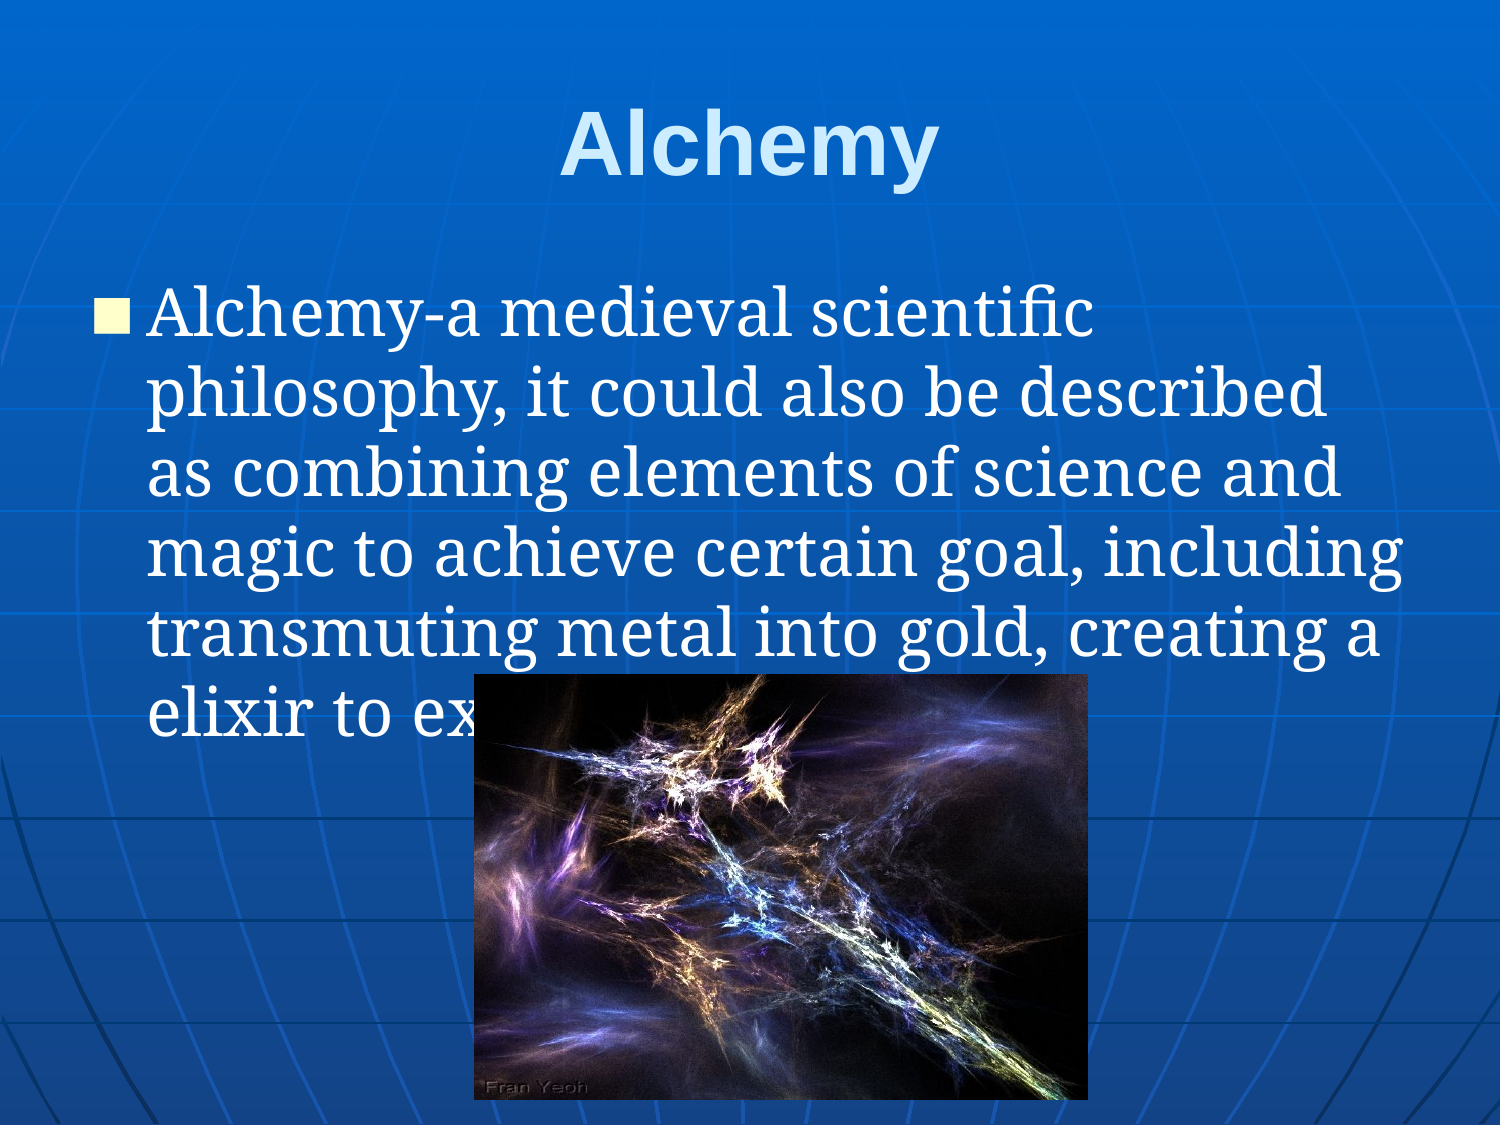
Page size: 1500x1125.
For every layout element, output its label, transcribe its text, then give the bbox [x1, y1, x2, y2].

list Alchemy-a medieval scientific philosophy, it could also be described as combining elements of science and magic to achieve certain goal, including transmuting metal into gold, creating a elixir to extend life [75, 262, 1425, 1005]
picture [474, 674, 1088, 1101]
title Alchemy [75, 45, 1425, 233]
